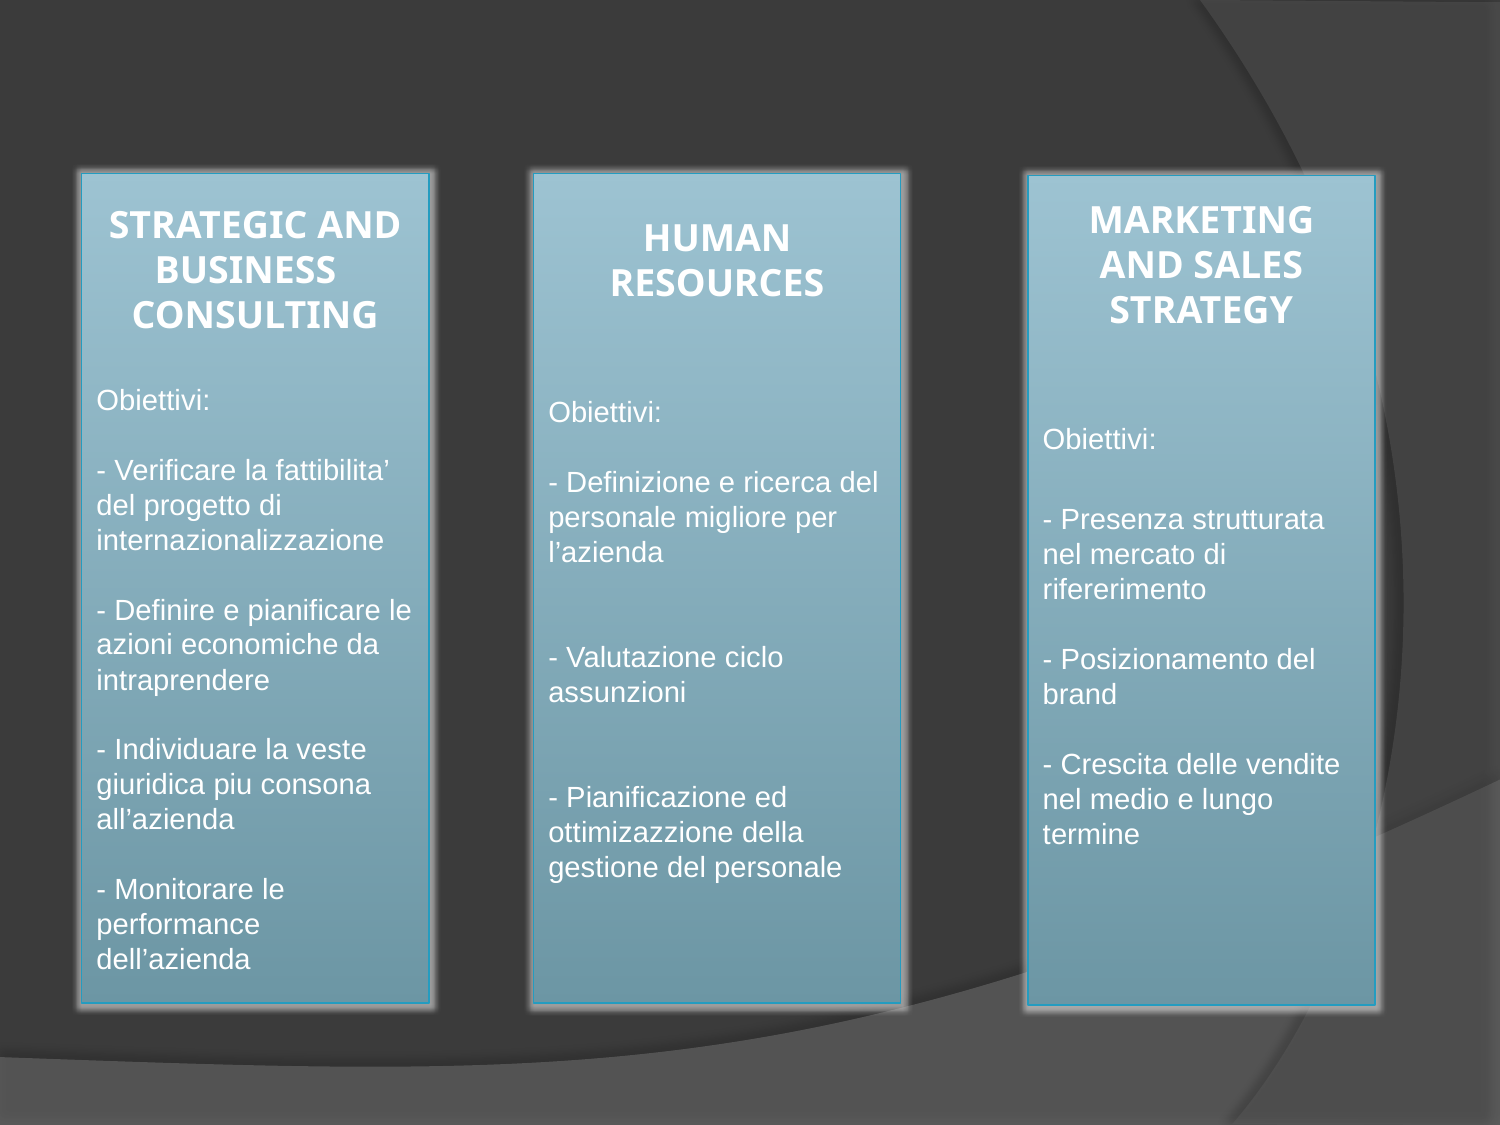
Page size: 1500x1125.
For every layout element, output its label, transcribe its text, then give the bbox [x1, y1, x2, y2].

text_box HUMAN RESOURCES Obiettivi: - Definizione e ricerca del personale migliore per l’azienda - Valutazione ciclo assunzioni - Pianificazione ed ottimizazzione della gestione del personale [533, 173, 901, 1004]
text_box MARKETING AND SALES STRATEGY Obiettivi: - Presenza strutturata nel mercato di rifererimento - Posizionamento del brand - Crescita delle vendite nel medio e lungo termine [1027, 175, 1376, 1006]
text_box STRATEGIC AND BUSINESS CONSULTING Obiettivi: - Verificare la fattibilita’ del progetto di internazionalizzazione - Definire e pianificare le azioni economiche da intraprendere - Individuare la veste giuridica piu consona all’azienda - Monitorare le performance dell’azienda [81, 173, 430, 1004]
